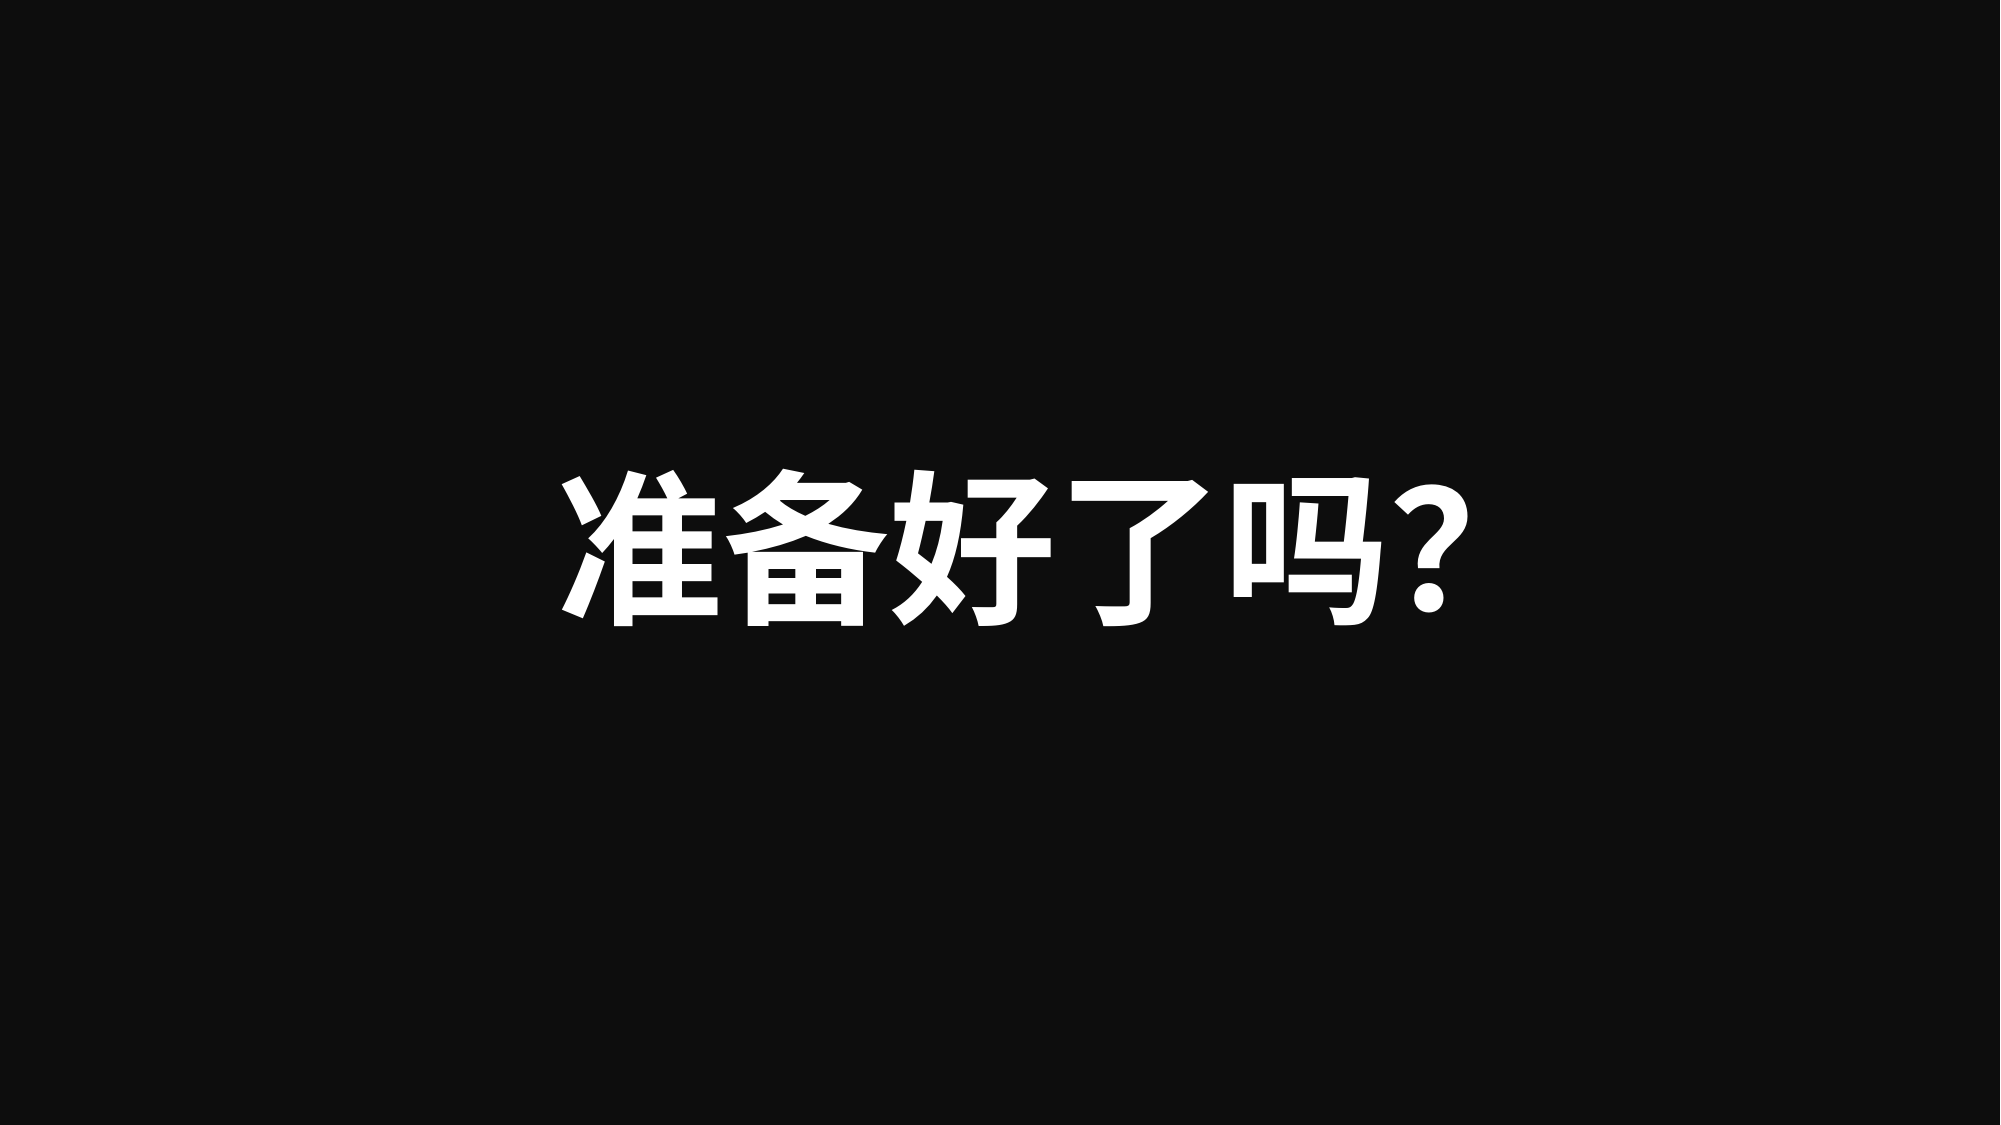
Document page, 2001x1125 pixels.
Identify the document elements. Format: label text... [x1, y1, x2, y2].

text_box 准备好了吗？ [541, 437, 1573, 652]
